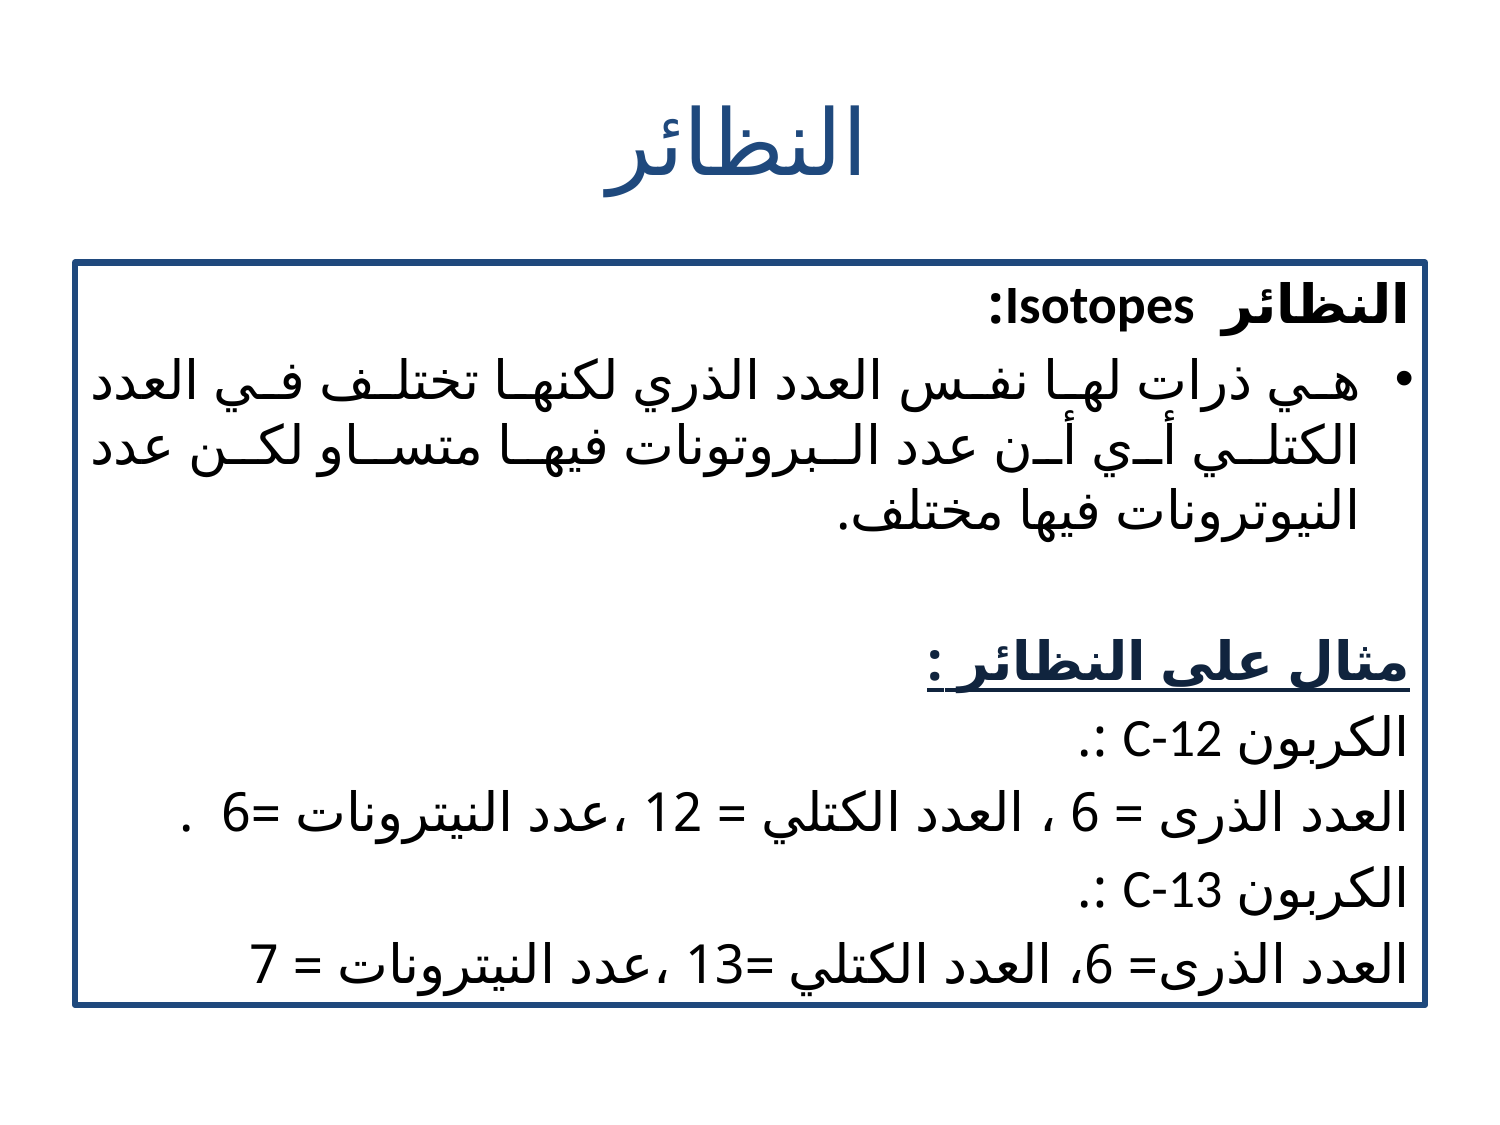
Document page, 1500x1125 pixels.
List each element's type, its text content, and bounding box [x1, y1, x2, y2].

list النظائر Isotopes: هي ذرات لها نفس العدد الذري لكنها تختلف في العدد الكتلي أي أن عدد البروتونات فيها متساو لكن عدد النيوترونات فيها مختلف. مثال على النظائر : الكربون C-12 :. العدد الذرى = 6 ، العدد الكتلي = 12 ،عدد النيترونات =6 . الكربون C-13 :. العدد الذرى= 6، العدد الكتلي =13 ،عدد النيترونات = 7 [75, 262, 1425, 1005]
title النظائر [75, 45, 1425, 233]
